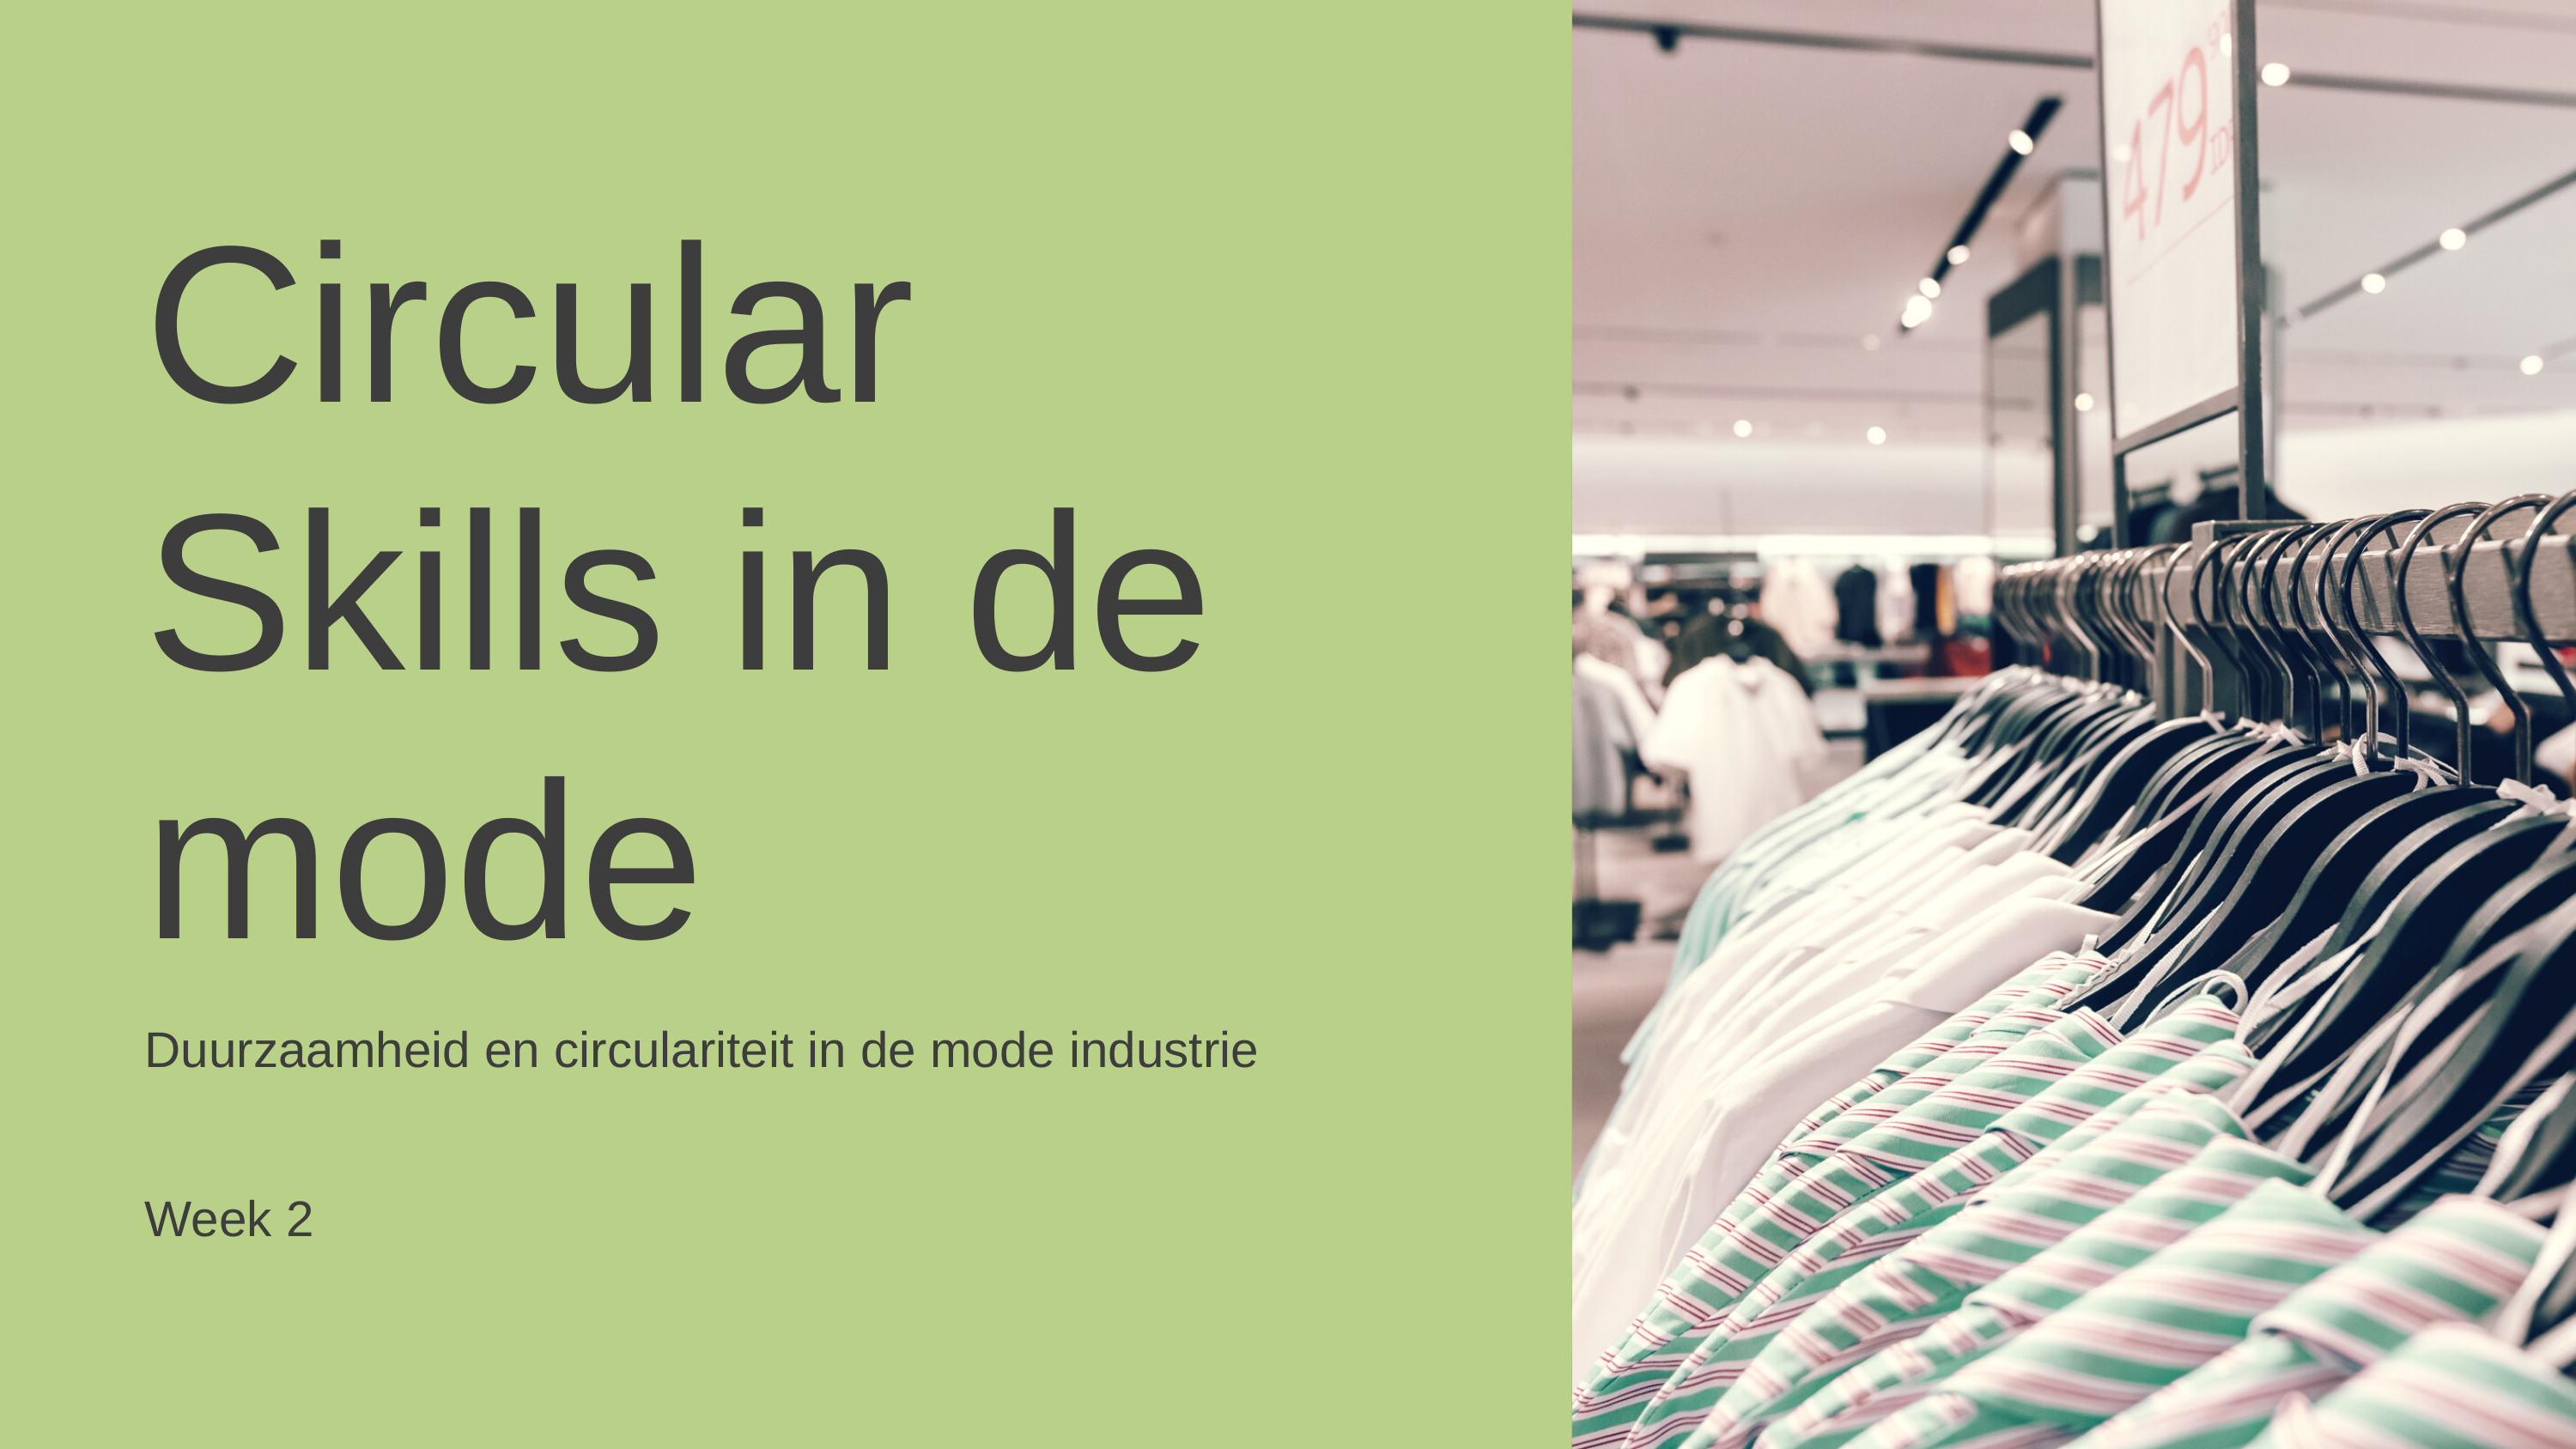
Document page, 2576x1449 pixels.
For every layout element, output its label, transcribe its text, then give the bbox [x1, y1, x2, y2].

text_box Duurzaamheid en circulariteit in de mode industrie Week 2 [144, 993, 1354, 1246]
text_box Circular Skills in de mode [144, 178, 1428, 984]
picture [1571, 0, 2576, 1449]
